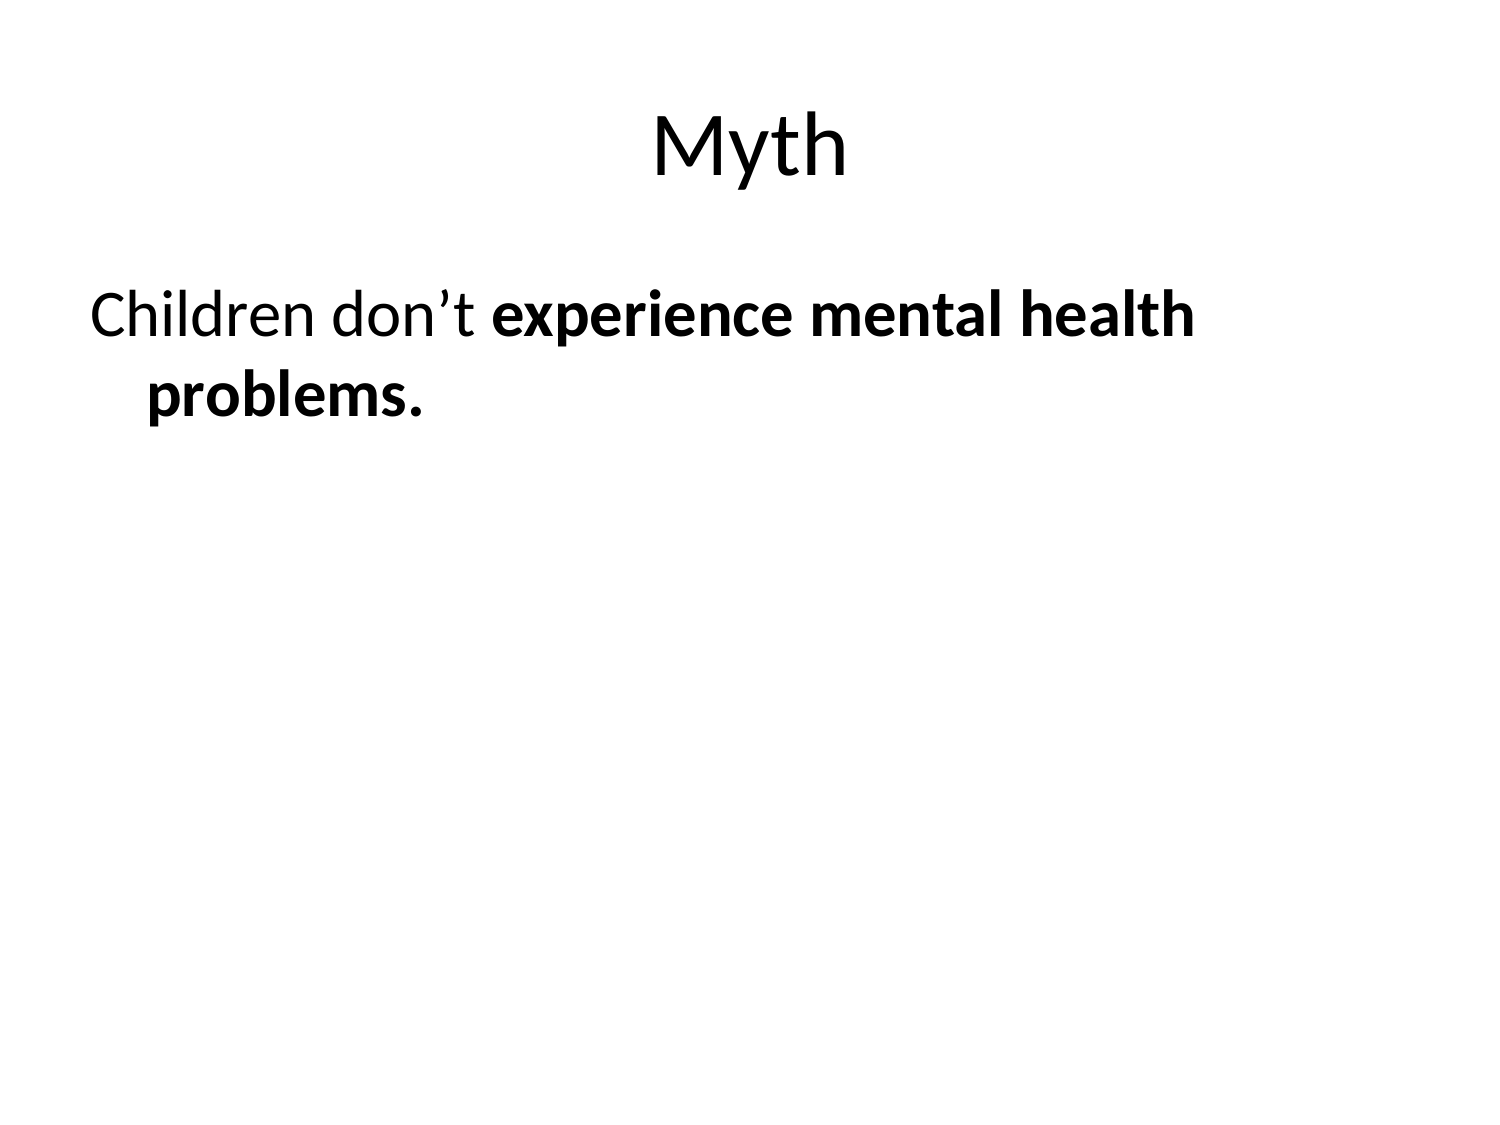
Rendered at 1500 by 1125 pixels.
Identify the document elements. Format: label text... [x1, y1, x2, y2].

list Children don’t experience mental health problems. [75, 262, 1425, 1005]
title Myth [75, 45, 1425, 233]
